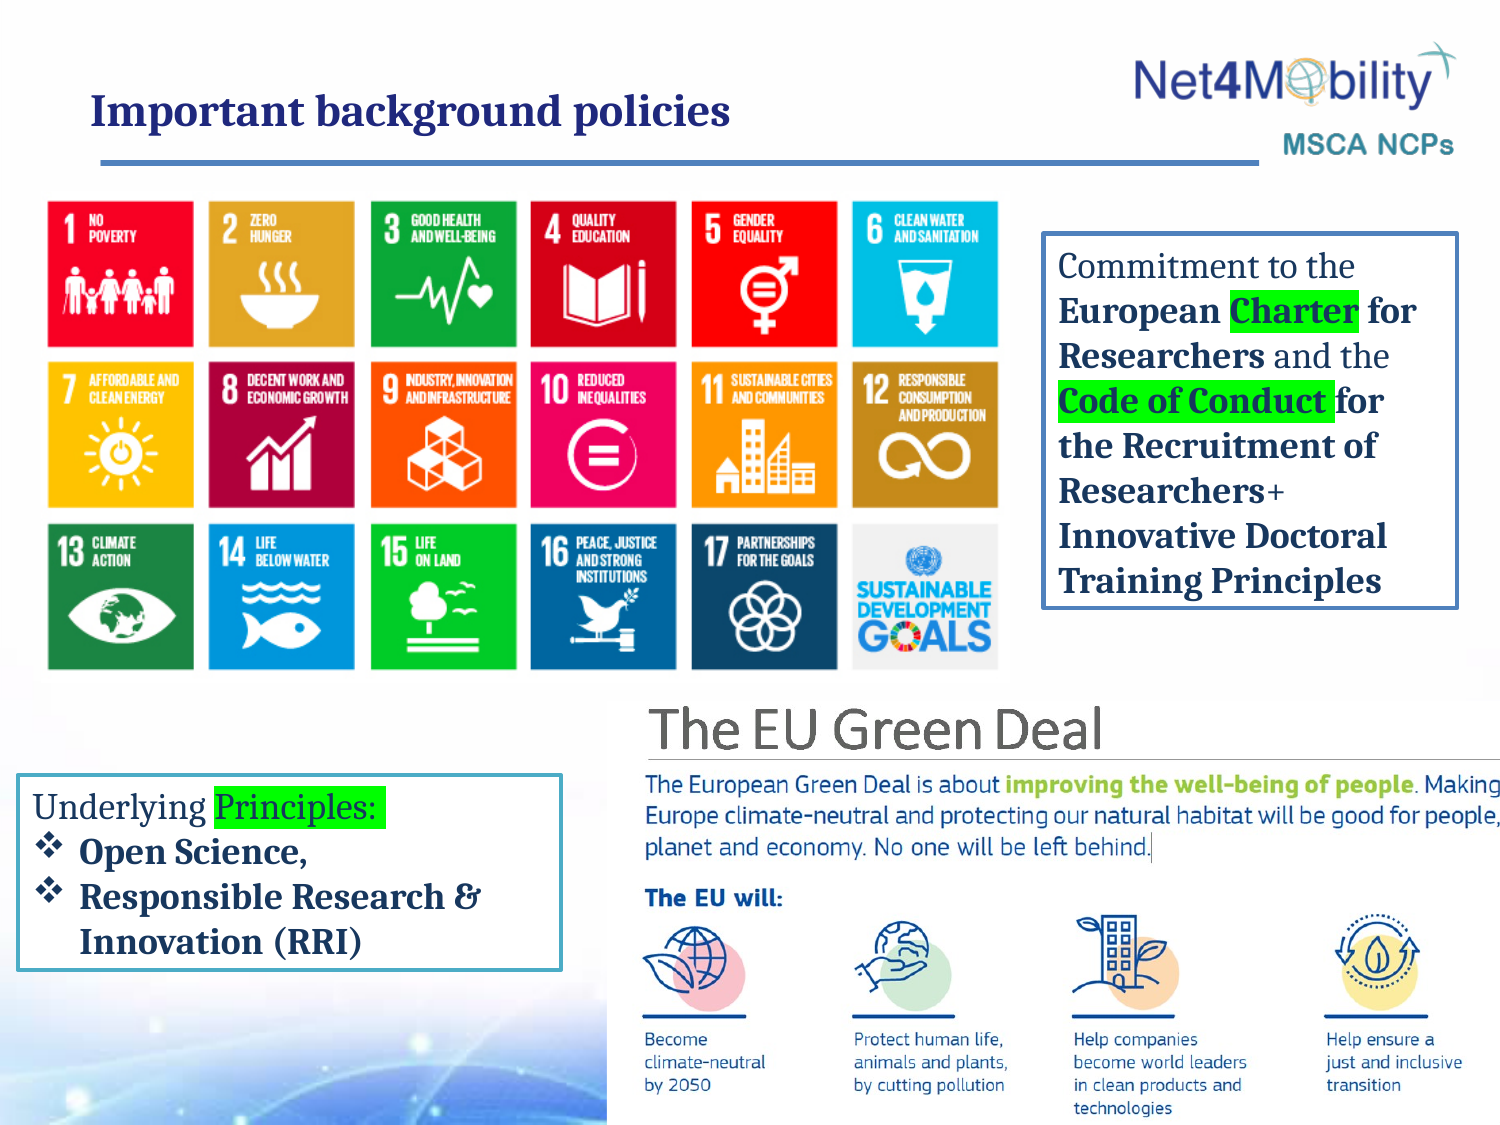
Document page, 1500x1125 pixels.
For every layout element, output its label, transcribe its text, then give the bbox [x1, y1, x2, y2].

picture [0, 0, 1500, 1125]
title Important background policies [75, 30, 1093, 144]
text_box Commitment to the European Charter for Researchers and the Code of Conduct for the Recruitment of Researchers+ Innovative Doctoral Training Principles [1041, 231, 1459, 610]
text_box Underlying Principles: Open Science, Responsible Research & Innovation (RRI) [16, 773, 563, 972]
